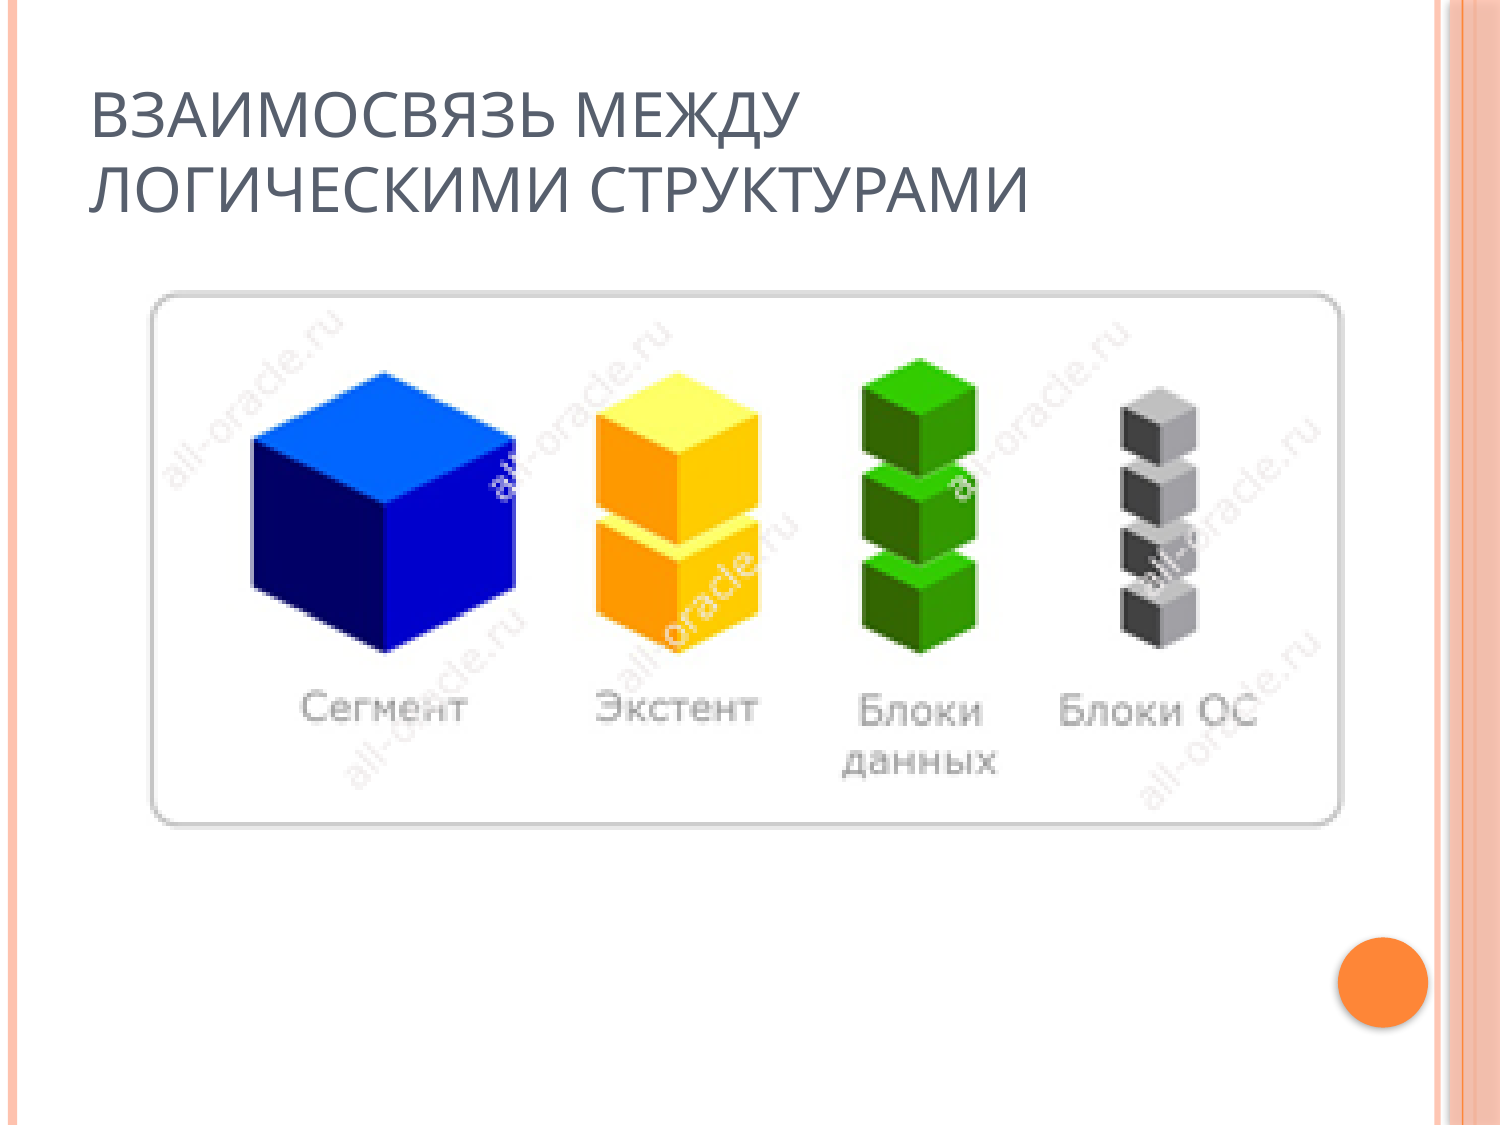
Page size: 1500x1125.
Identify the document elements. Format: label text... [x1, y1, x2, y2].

title Взаимосвязь между логическими структурами [75, 45, 1300, 233]
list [145, 290, 1355, 835]
